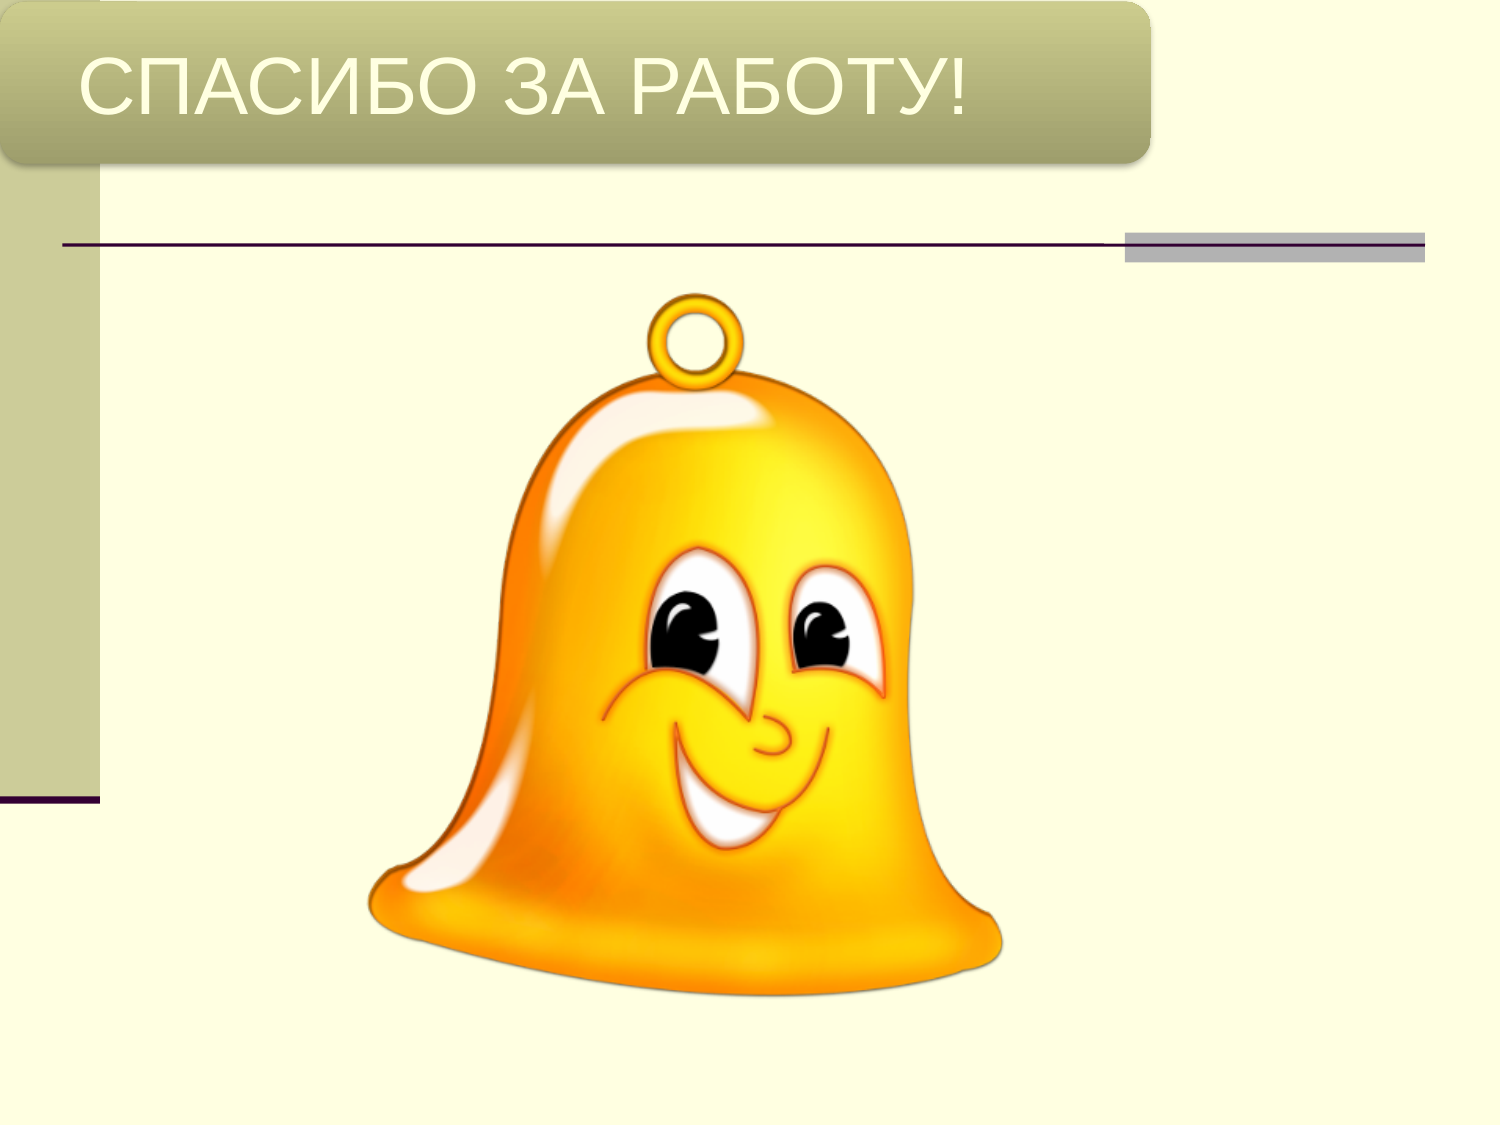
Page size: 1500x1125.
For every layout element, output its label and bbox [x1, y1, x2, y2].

picture [292, 257, 1093, 1058]
text_box [149, 45, 1302, 212]
